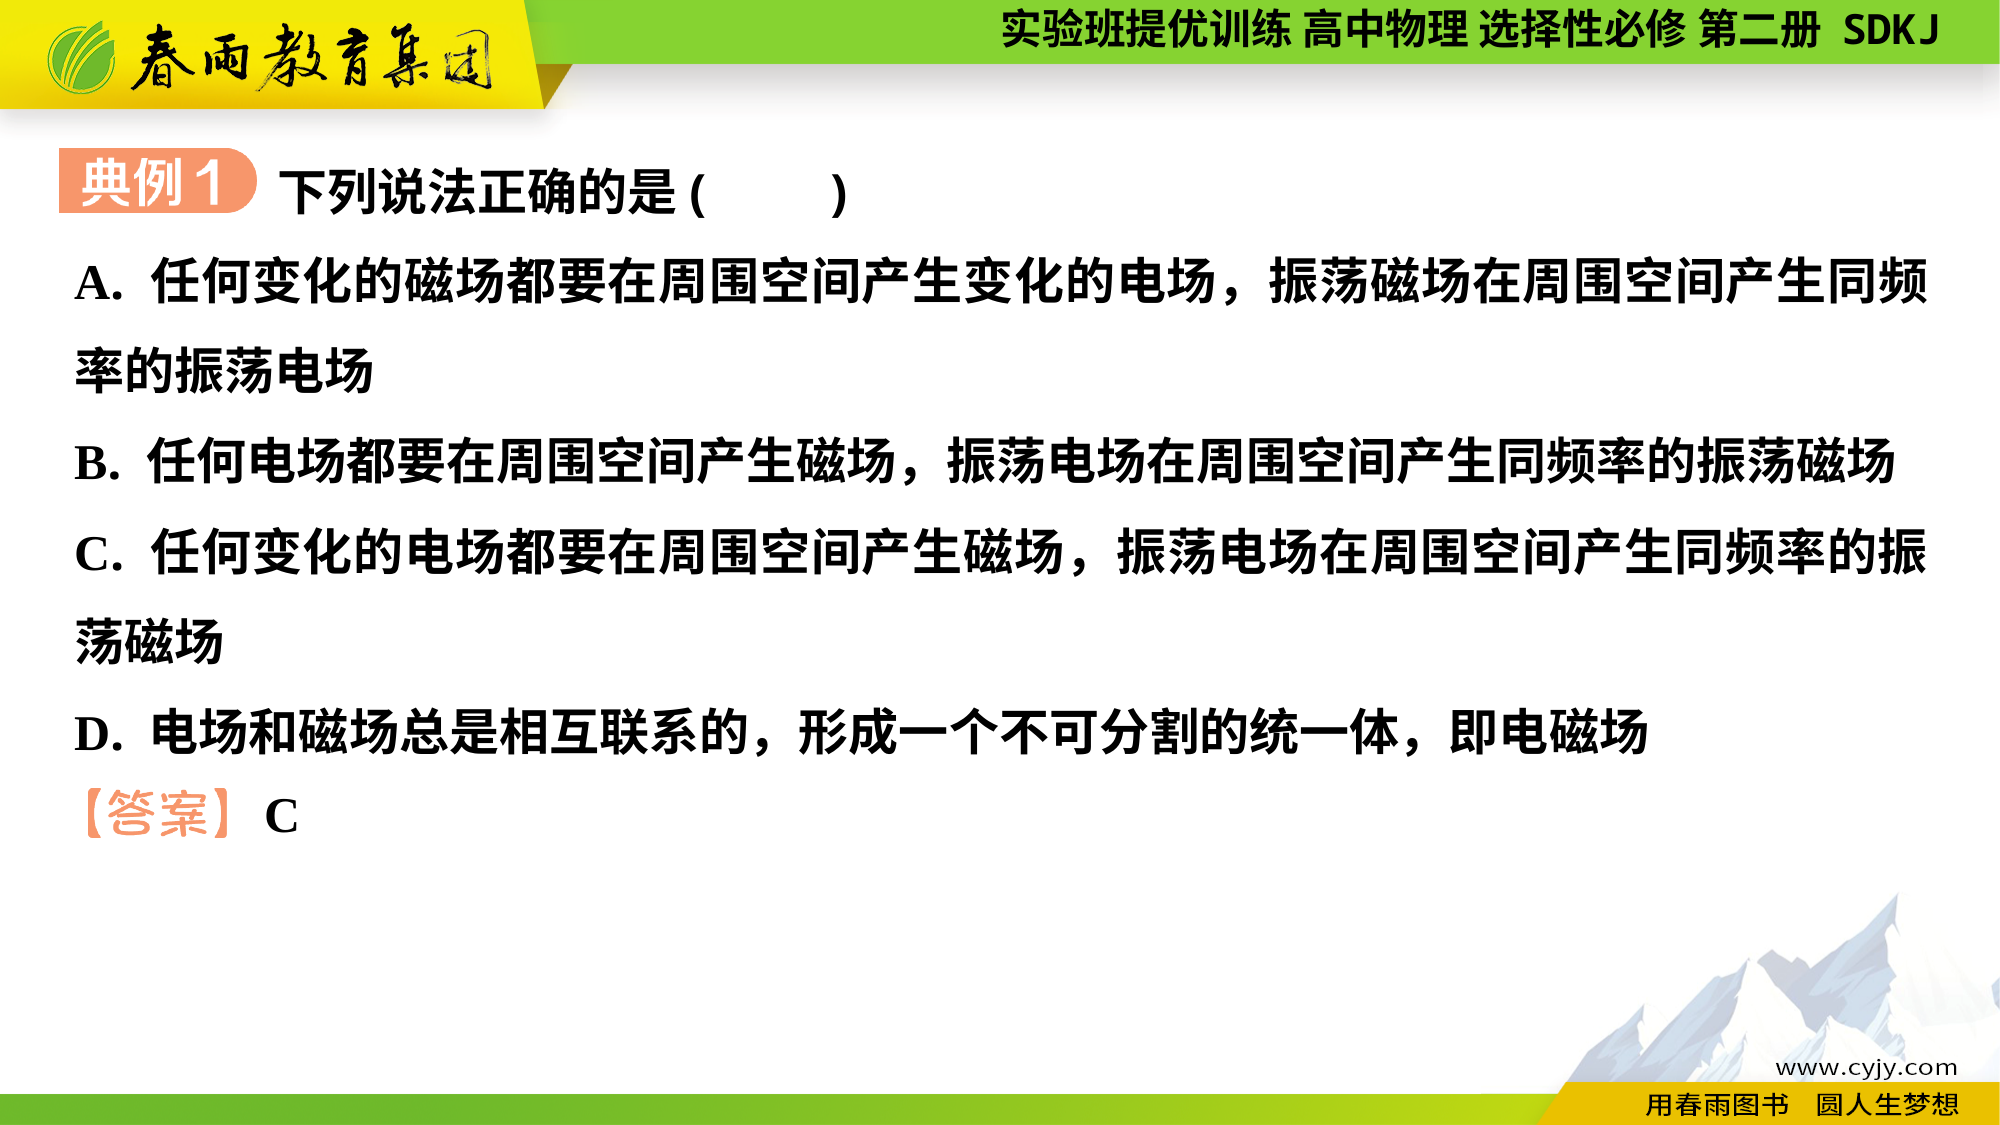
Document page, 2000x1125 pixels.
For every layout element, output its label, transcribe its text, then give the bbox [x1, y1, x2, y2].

list 下列说法正确的是( ) A. 任何变化的磁场都要在周围空间产生变化的电场，振荡磁场在周围空间产生同频率的振荡电场 B. 任何电场都要在周围空间产生磁场，振荡电场在周围空间产生同频率的振荡磁场 C. 任何变化的电场都要在周围空间产生磁场，振荡电场在周围空间产生同频率的振荡磁场 D. 电场和磁场总是相互联系的，形成一个不可分割的统一体，即电磁场 [59, 122, 1944, 763]
picture [0, 0, 2000, 1125]
text_box C [249, 775, 316, 851]
